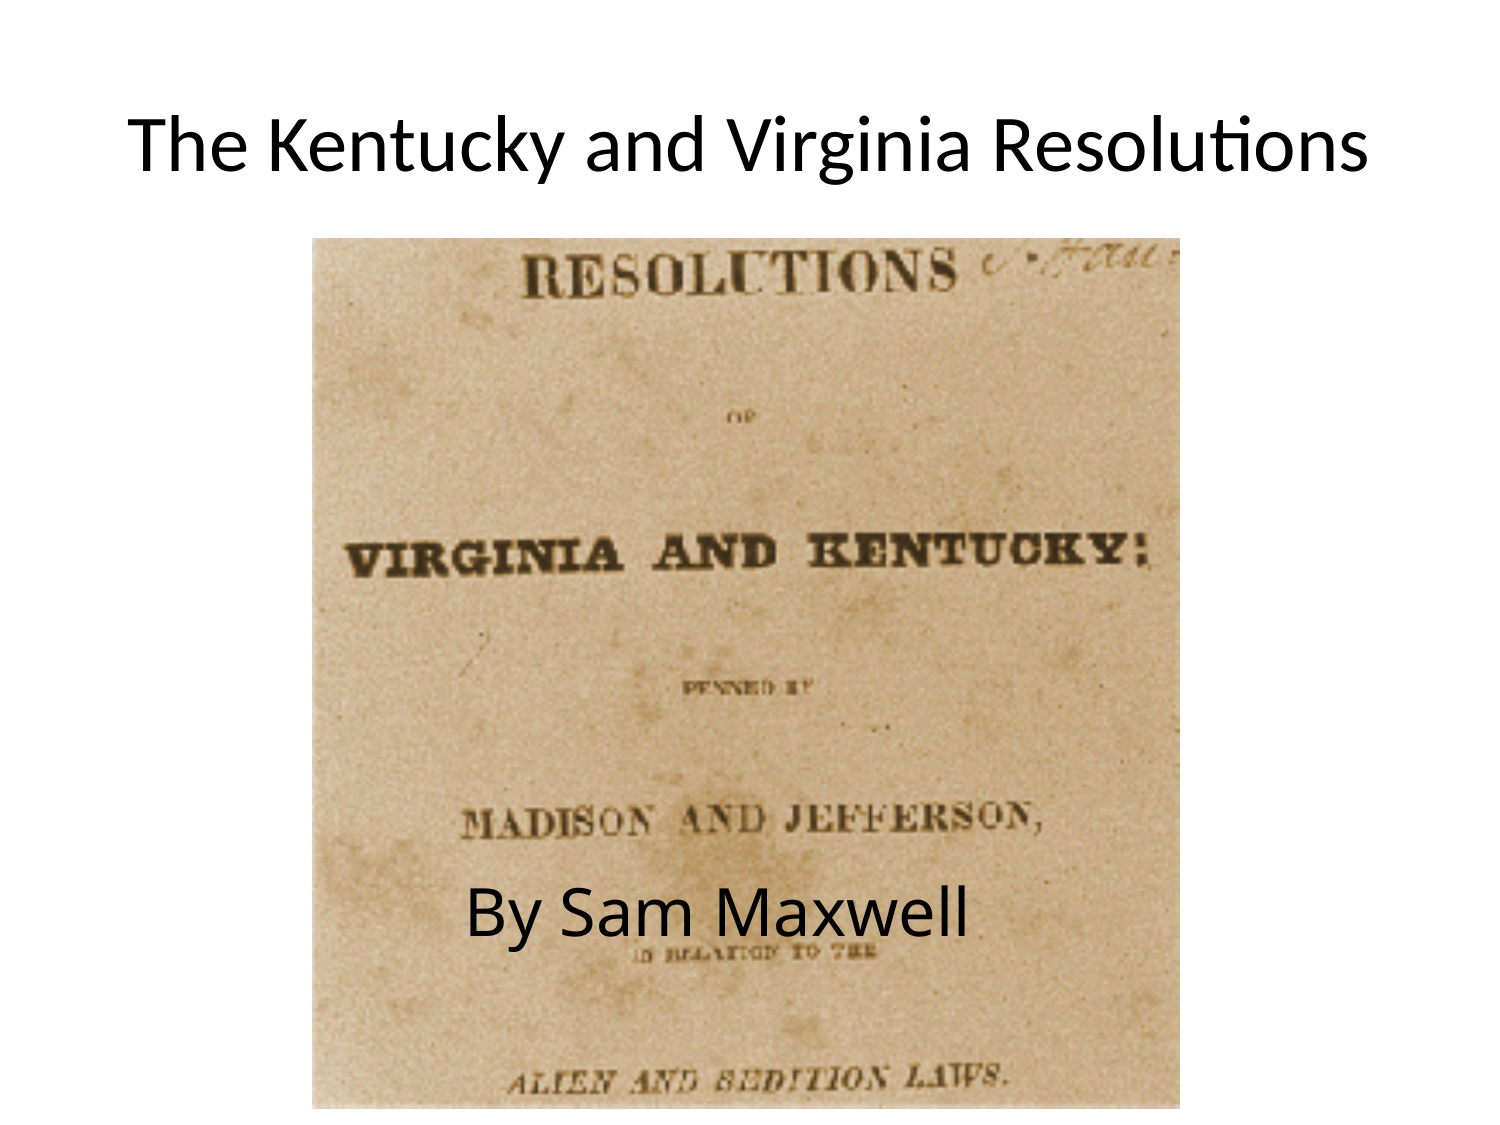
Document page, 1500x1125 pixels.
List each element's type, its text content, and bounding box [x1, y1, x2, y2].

picture [312, 238, 1180, 1110]
title The Kentucky and Virginia Resolutions [75, 45, 1425, 233]
